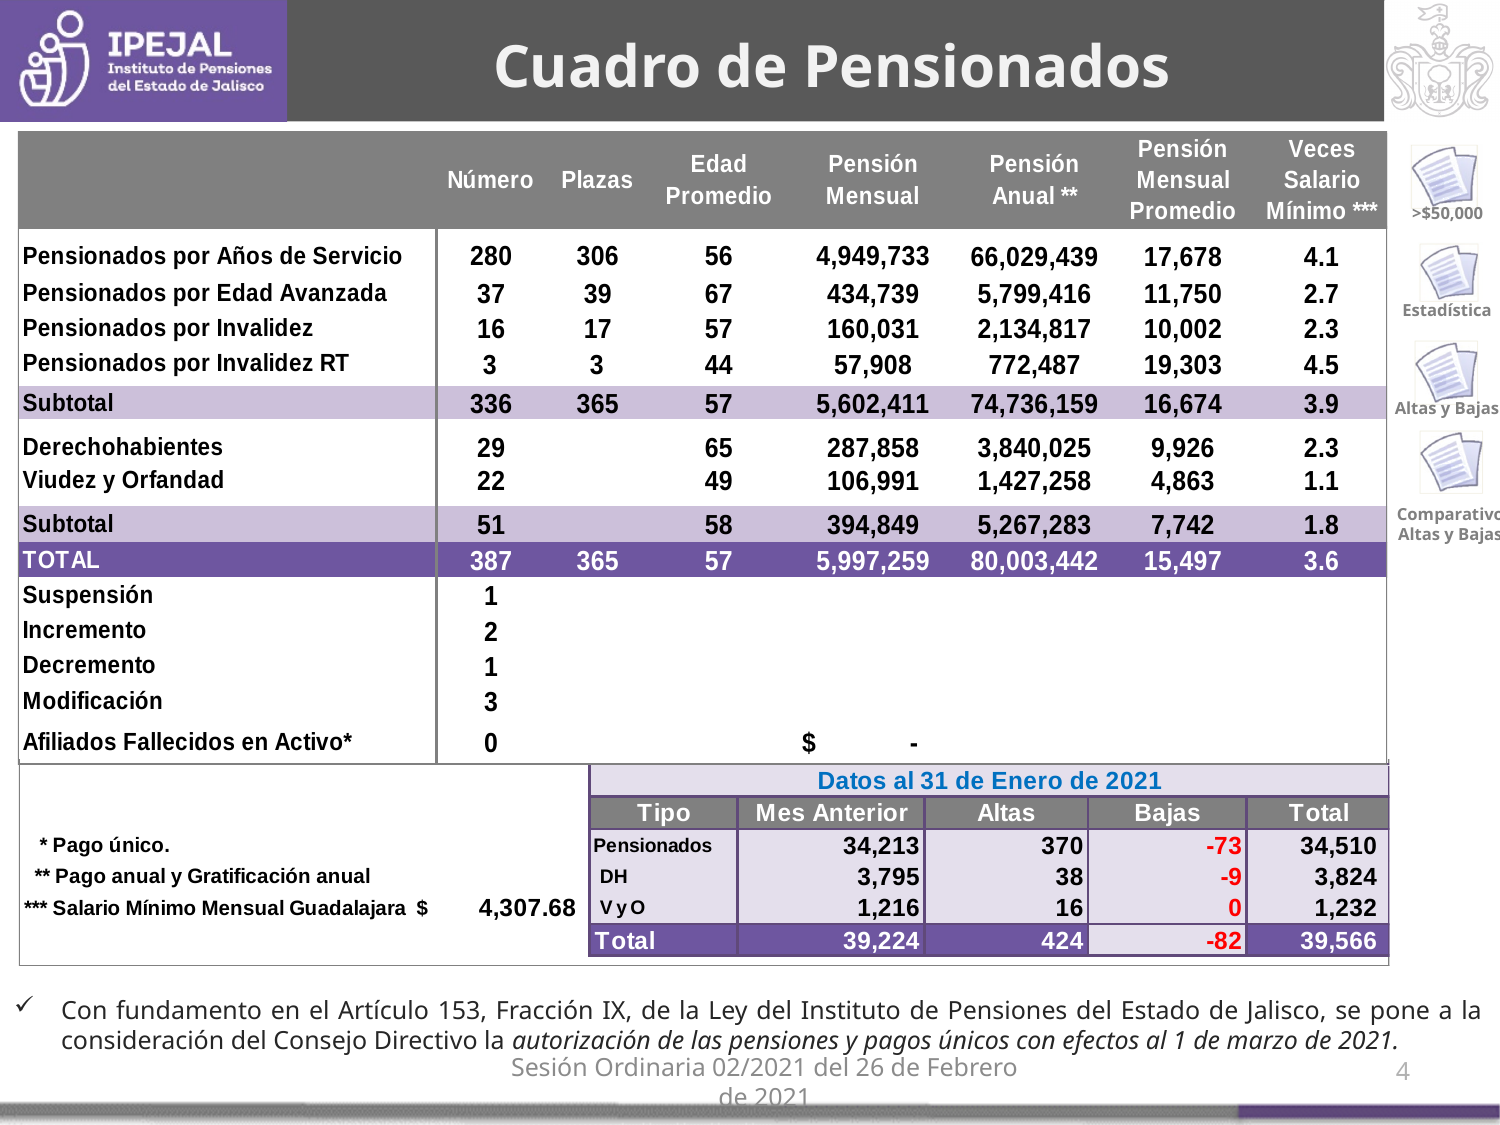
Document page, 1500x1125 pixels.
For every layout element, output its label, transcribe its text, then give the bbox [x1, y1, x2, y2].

picture [1418, 242, 1483, 302]
text_box Altas y Bajas [1389, 391, 1500, 426]
text_box Con fundamento en el Artículo 153, Fracción IX, de la Ley del Instituto de Pensiones del Estado de Jalisco, se pone a la consideración del Consejo Directivo la autorización de las pensiones y pagos únicos con efectos al 1 de marzo de 2021. [0, 987, 1500, 1062]
picture [0, 1096, 1500, 1125]
text_box Sesión Ordinaria 02/2021 del 26 de Febrero de 2021 [483, 1051, 1046, 1112]
picture [17, 131, 1390, 968]
text_box Comparativo Altas y Bajas [1389, 496, 1500, 551]
slide_number 3 [1074, 1042, 1425, 1103]
text_box >$50,000 [1389, 195, 1500, 231]
picture [0, 0, 288, 122]
text_box Estadística [1389, 292, 1500, 327]
picture [1418, 429, 1488, 494]
picture [1409, 143, 1483, 209]
title Cuadro de Pensionados [279, 29, 1385, 108]
picture [1413, 339, 1483, 405]
